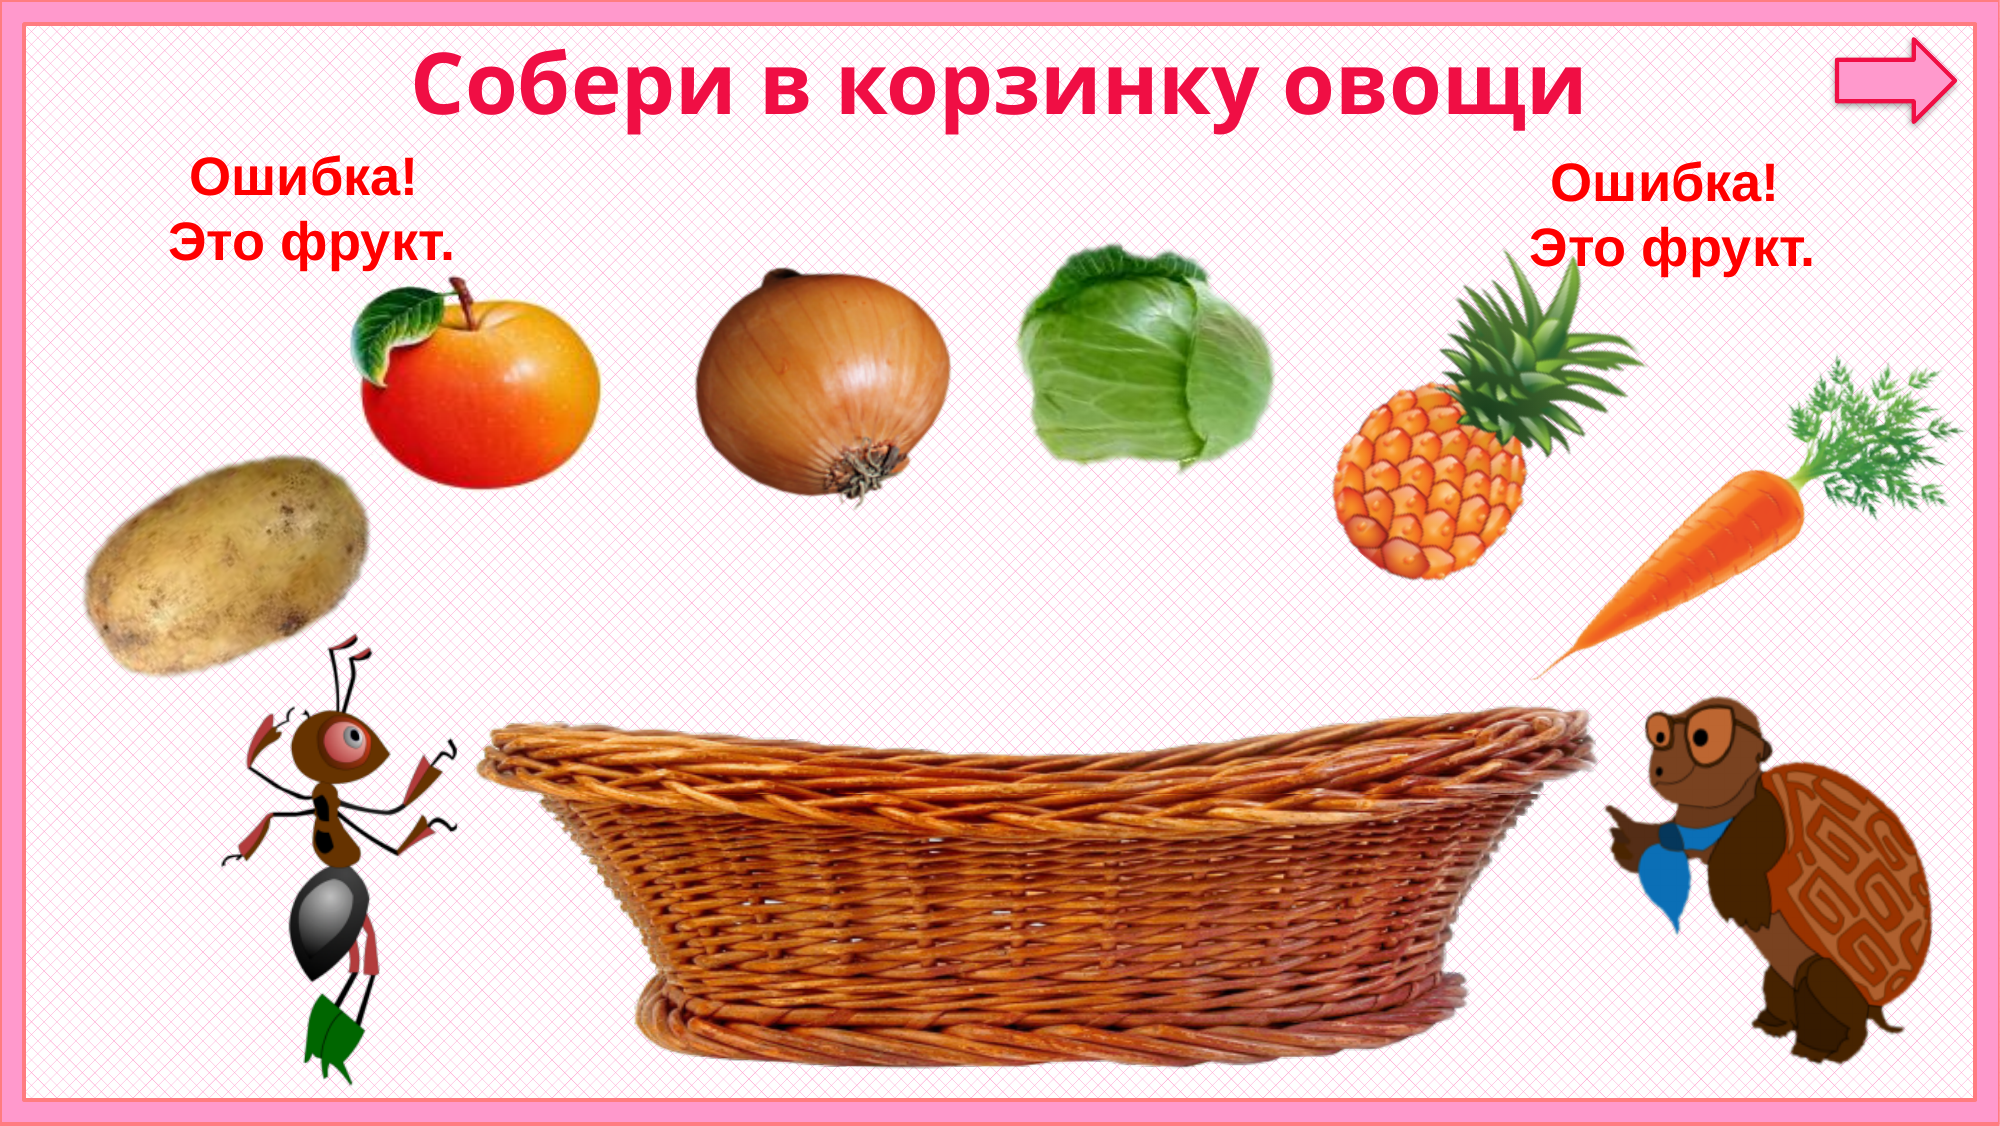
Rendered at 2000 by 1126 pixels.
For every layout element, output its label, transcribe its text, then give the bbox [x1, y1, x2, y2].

picture [60, 233, 1996, 1125]
text_box Собери в корзинку овощи [274, 19, 1725, 141]
picture [1001, 227, 1290, 495]
text_box [1836, 38, 1956, 123]
text_box Ошибка! Это фрукт. [1510, 138, 1836, 288]
picture [681, 248, 967, 528]
text_box Ошибка! Это фрукт. [149, 132, 475, 282]
